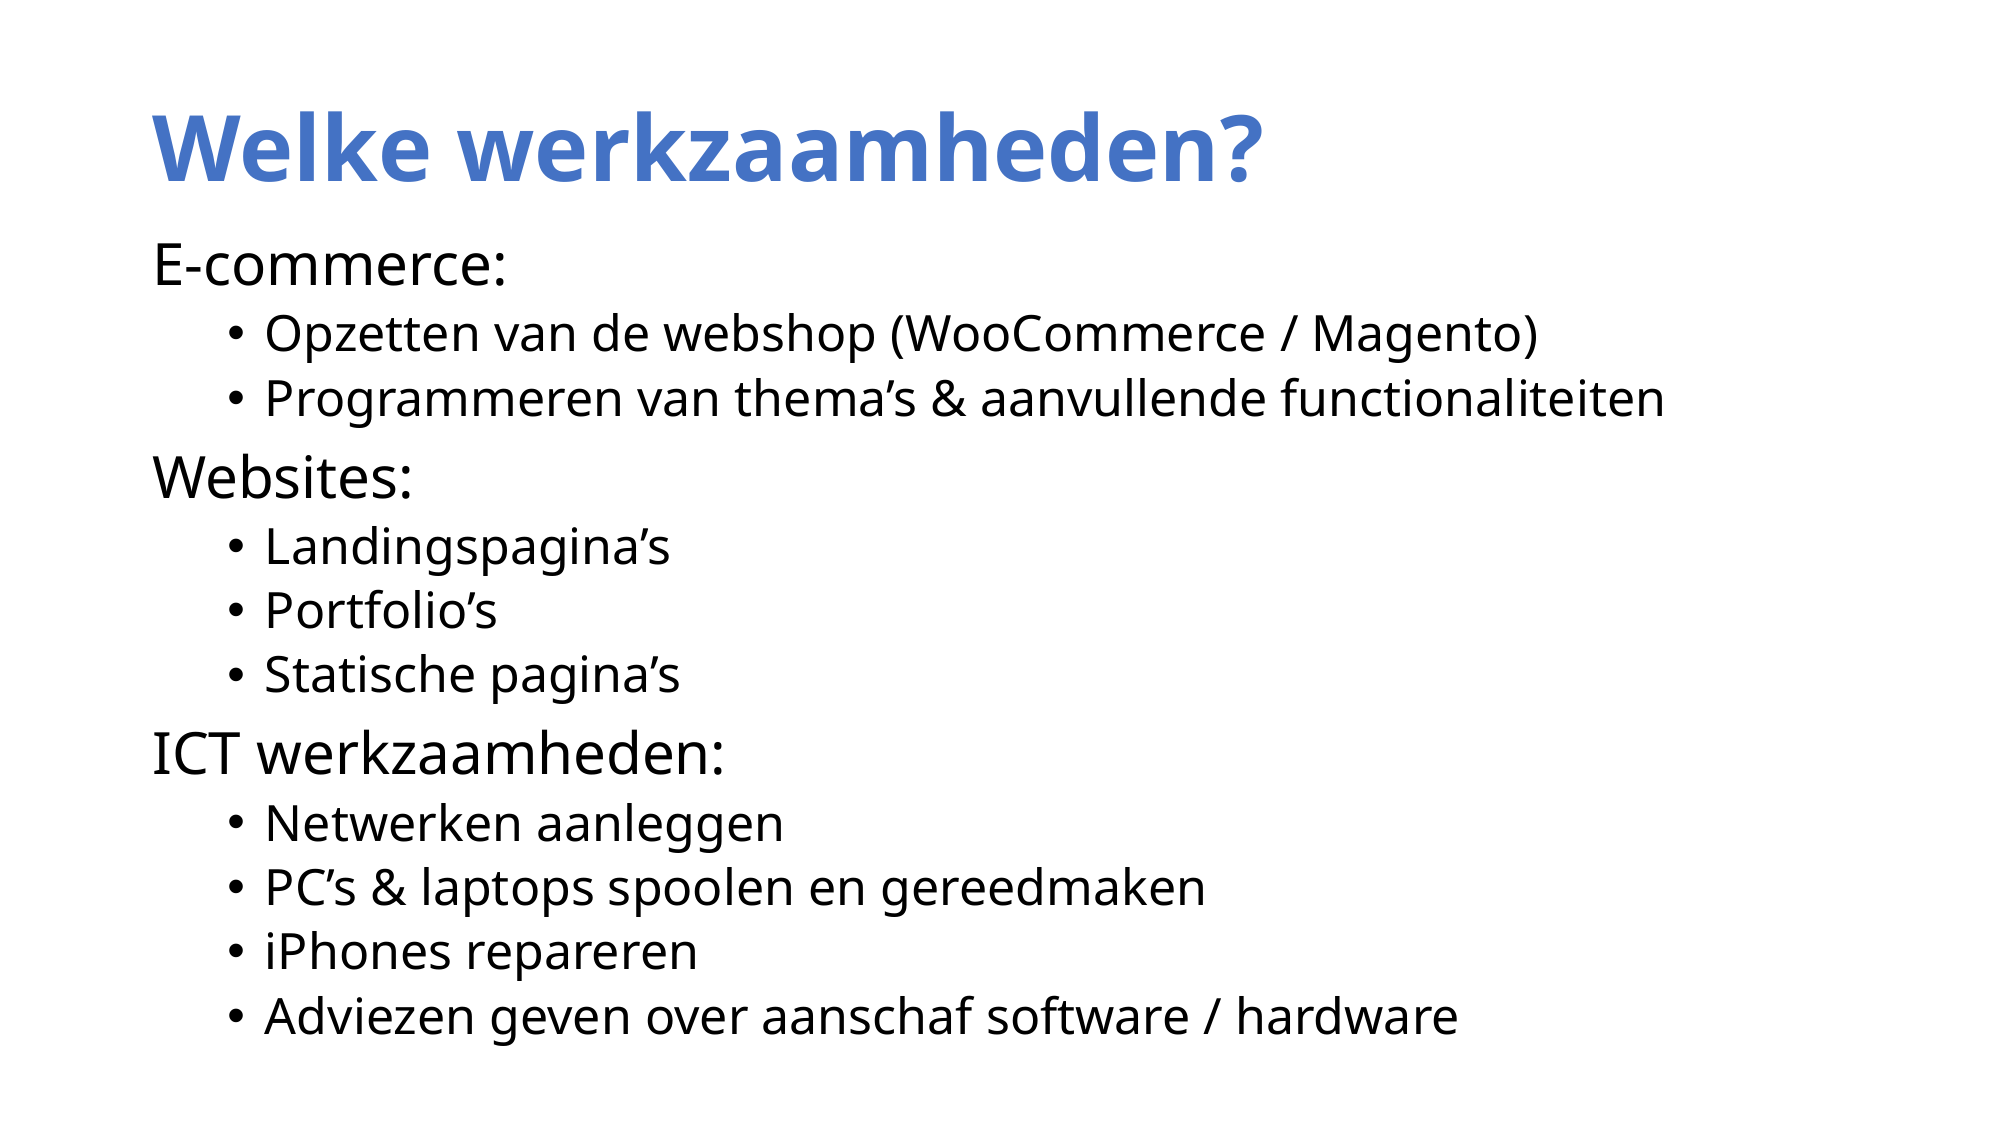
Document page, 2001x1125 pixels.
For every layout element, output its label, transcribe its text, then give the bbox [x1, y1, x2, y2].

title Welke werkzaamheden? [137, 43, 1863, 227]
list E-commerce: Opzetten van de webshop (WooCommerce / Magento) Programmeren van thema’s & aanvullende functionaliteiten Websites: Landingspagina’s Portfolio’s Statische pagina’s ICT werkzaamheden: Netwerken aanleggen PC’s & laptops spoolen en gereedmaken iPhones repareren Adviezen geven over aanschaf software / hardware [137, 227, 1863, 1082]
